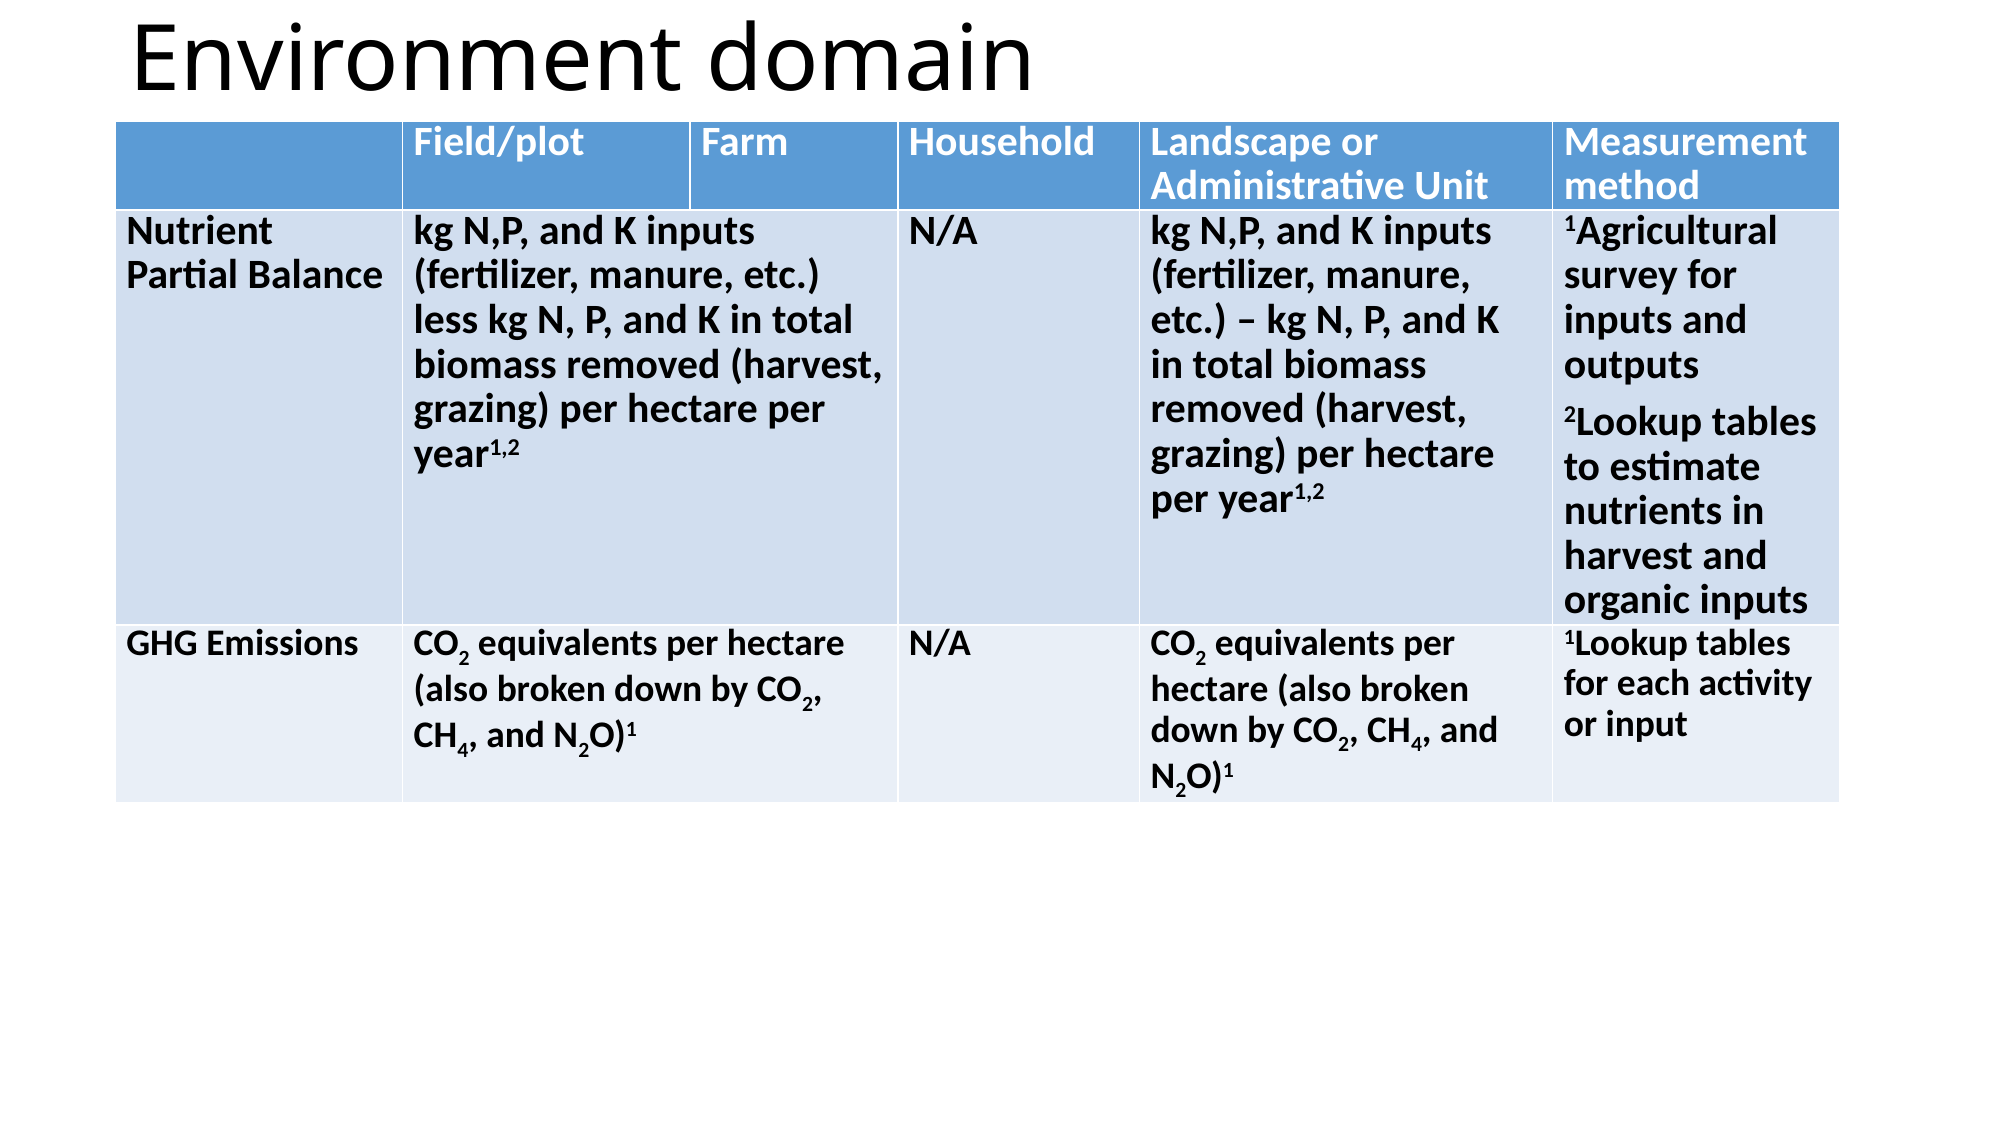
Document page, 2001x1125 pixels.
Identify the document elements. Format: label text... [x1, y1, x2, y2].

title Environment domain [115, 0, 1841, 120]
table_cell kg N,P, and K inputs (fertilizer, manure, etc.) – kg N, P, and K in total biomass removed (harvest, grazing) per hectare per year1,2 [1140, 211, 1552, 624]
table_cell 1Agricultural survey for inputs and outputs 2Lookup tables to estimate nutrients in harvest and organic inputs [1553, 211, 1839, 624]
table_cell CO2 equivalents per hectare (also broken down by CO2, CH4, and N2O)1 [1140, 626, 1552, 802]
table_header [116, 122, 402, 209]
table_header Household [899, 122, 1139, 209]
table_cell CO2 equivalents per hectare (also broken down by CO2, CH4, and N2O)1 [403, 626, 897, 802]
table_header Measurement method [1553, 122, 1839, 209]
table_header Farm [691, 122, 897, 209]
table_cell 1Lookup tables for each activity or input [1553, 626, 1839, 802]
table_header Field/plot [403, 122, 689, 209]
table_cell N/A [899, 626, 1139, 802]
table_header Landscape or Administrative Unit [1140, 122, 1552, 209]
table_cell Nutrient Partial Balance [116, 211, 402, 624]
table_cell GHG Emissions [116, 626, 402, 802]
table_cell kg N,P, and K inputs (fertilizer, manure, etc.) less kg N, P, and K in total biomass removed (harvest, grazing) per hectare per year1,2 [403, 211, 897, 624]
table_cell N/A [899, 211, 1139, 624]
